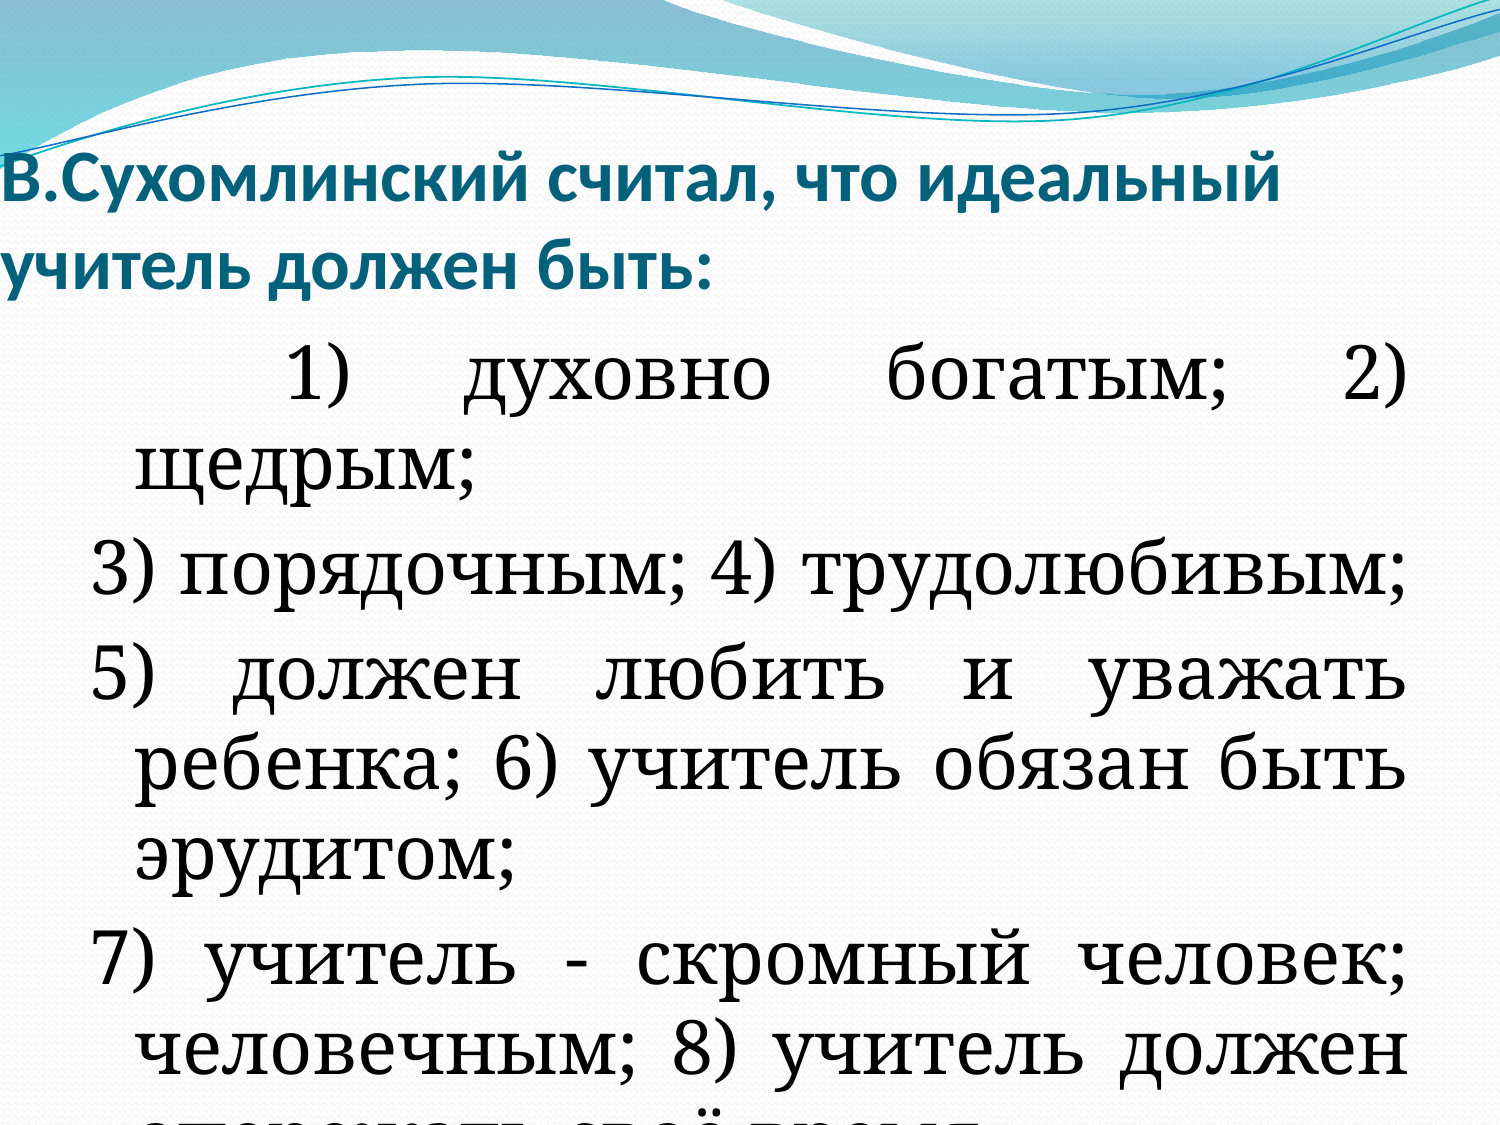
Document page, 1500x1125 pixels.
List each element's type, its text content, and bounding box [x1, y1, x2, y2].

title В.Сухомлинский считал, что идеальный учитель должен быть: [0, 117, 1425, 305]
list 1) духовно богатым; 2) щедрым; 3) порядочным; 4) трудолюбивым; 5) должен любить и уважать ребенка; 6) учитель обязан быть эрудитом; 7) учитель - скромный человек; человечным; 8) учитель должен опережать своё время. [75, 317, 1425, 1038]
